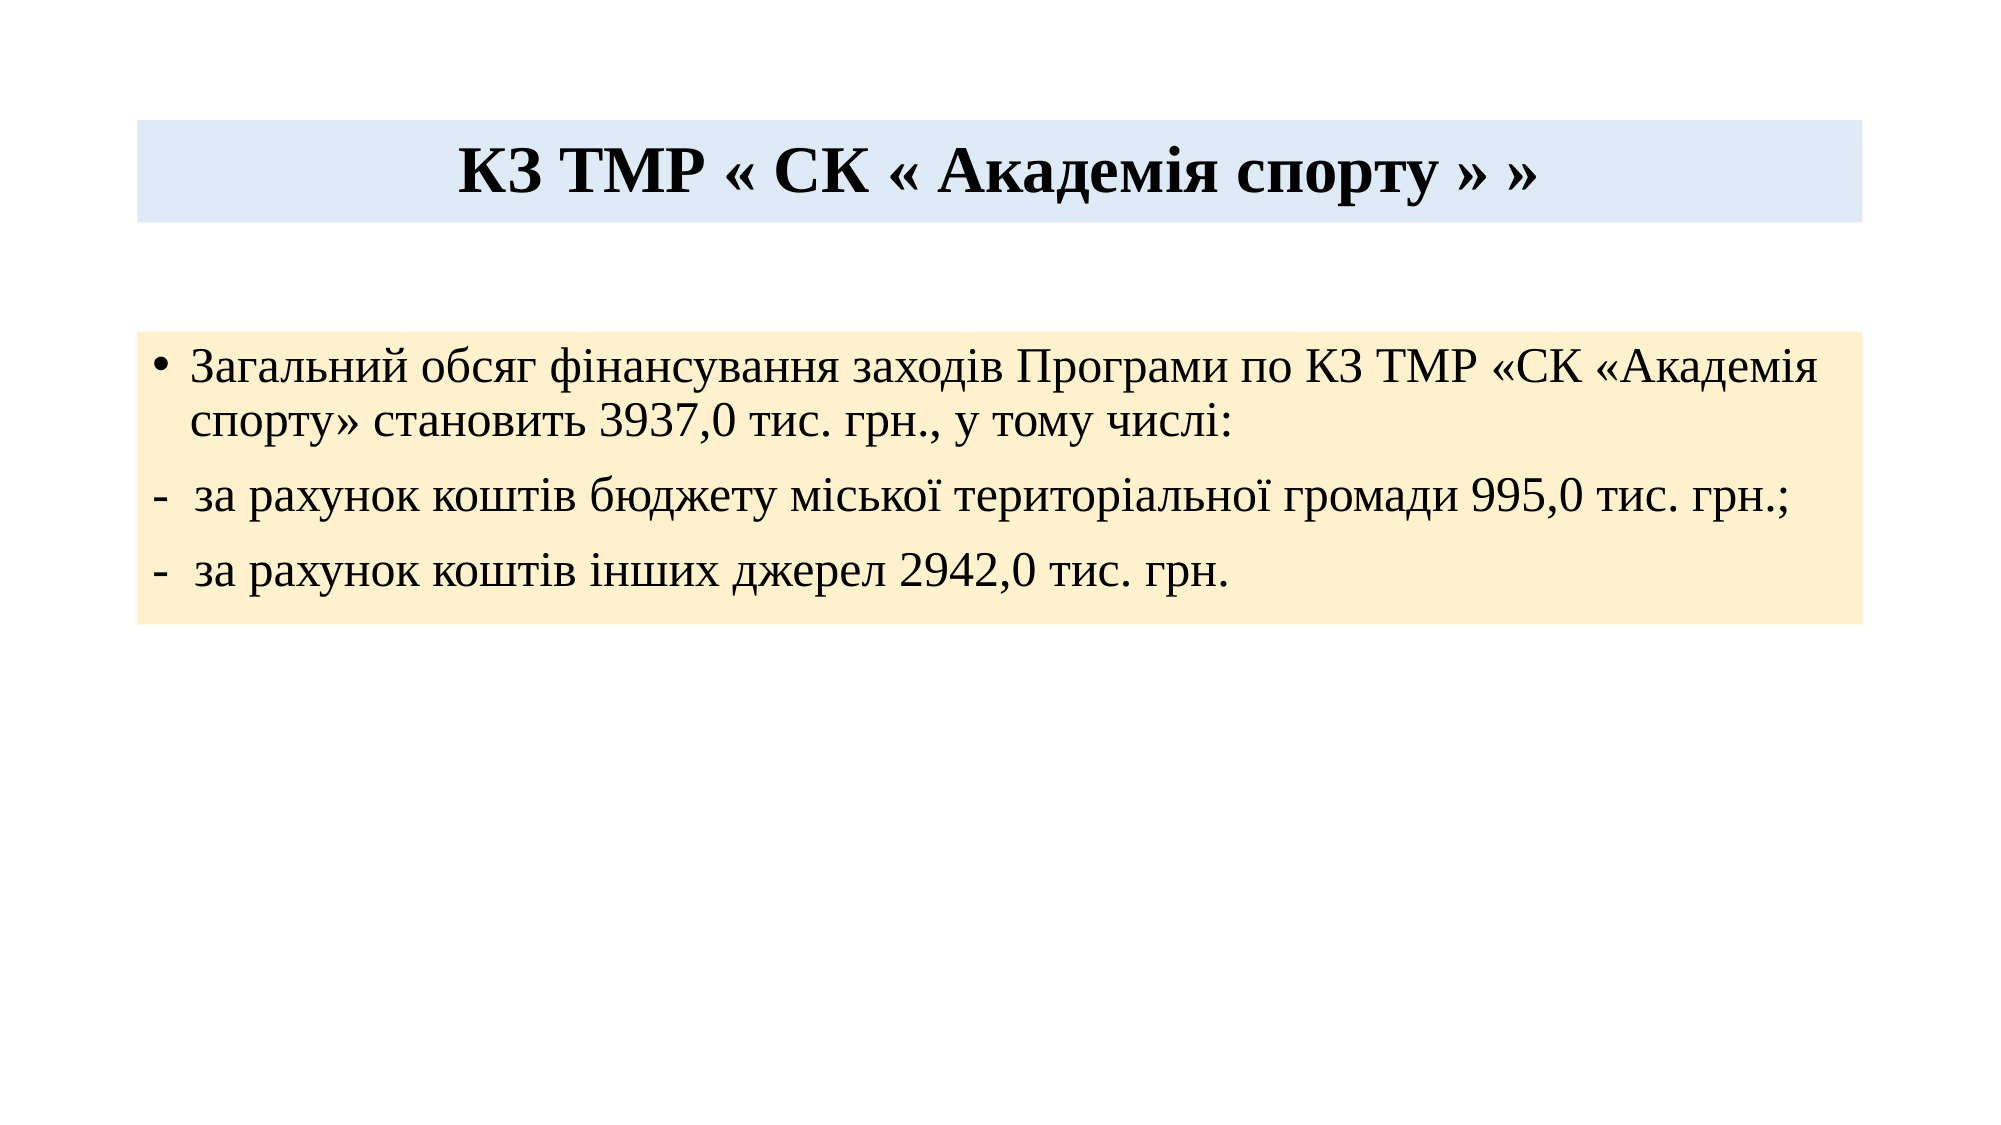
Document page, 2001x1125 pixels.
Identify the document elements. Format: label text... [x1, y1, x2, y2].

list Загальний обсяг фінансування заходів Програми по КЗ ТМР «СК «Академія спорту» становить 3937,0 тис. грн., у тому числі: - за рахунок коштів бюджету міської територіальної громади 995,0 тис. грн.; - за рахунок коштів інших джерел 2942,0 тис. грн. [137, 331, 1863, 625]
title КЗ ТМР « СК « Академія спорту » » [137, 120, 1863, 223]
